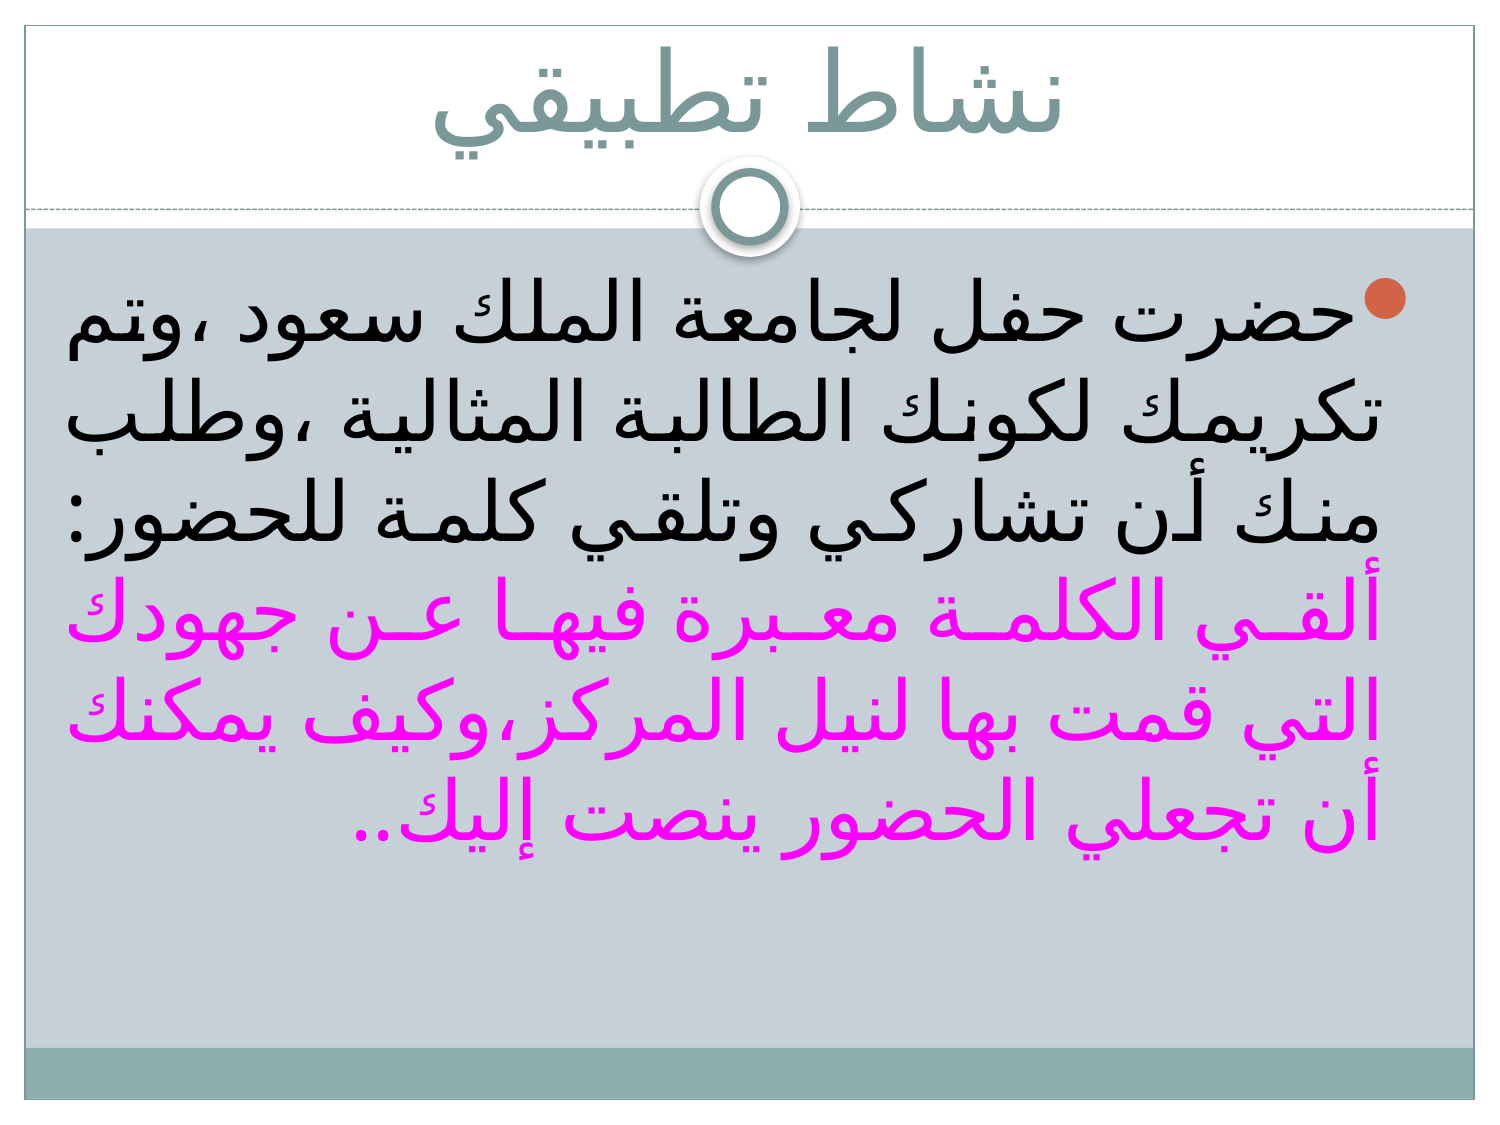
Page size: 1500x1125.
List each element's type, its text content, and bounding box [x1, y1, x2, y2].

title نشاط تطبيقي [49, 37, 1450, 162]
list حضرت حفل لجامعة الملك سعود ،وتم تكريمك لكونك الطالبة المثالية ،وطلب منك أن تشاركي وتلقي كلمة للحضور: ألقي الكلمة معبرة فيها عن جهودك التي قمت بها لنيل المركز،وكيف يمكنك أن تجعلي الحضور ينصت إليك.. [49, 250, 1445, 1001]
